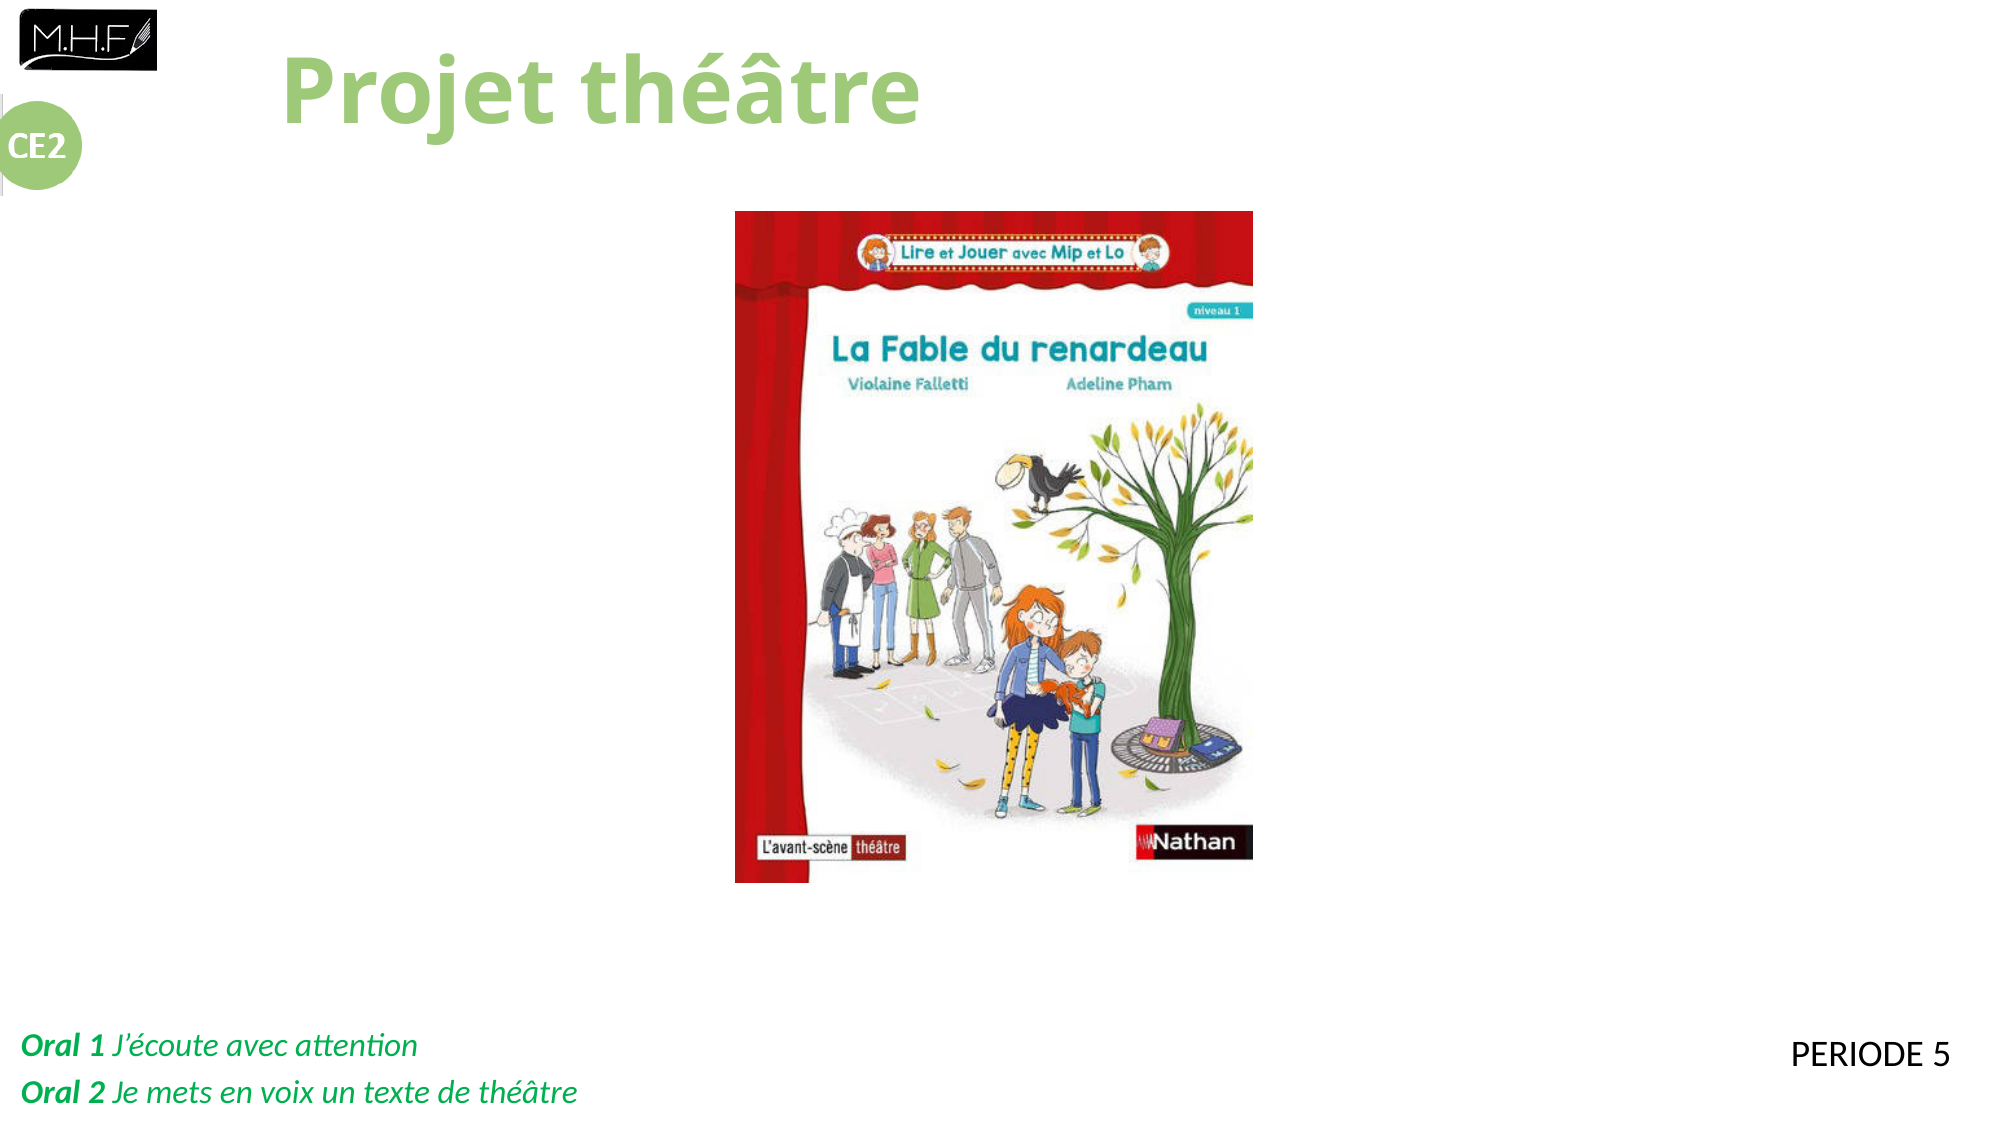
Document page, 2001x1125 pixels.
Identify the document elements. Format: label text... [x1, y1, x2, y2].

picture [735, 211, 1253, 883]
title Projet théâtre [241, 20, 1877, 169]
text_box Oral 1 J’écoute avec attention Oral 2 Je mets en voix un texte de théâtre [6, 1015, 610, 1125]
picture [0, 94, 87, 196]
picture [16, 7, 157, 74]
text_box PERIODE 5 [1362, 1021, 1967, 1082]
